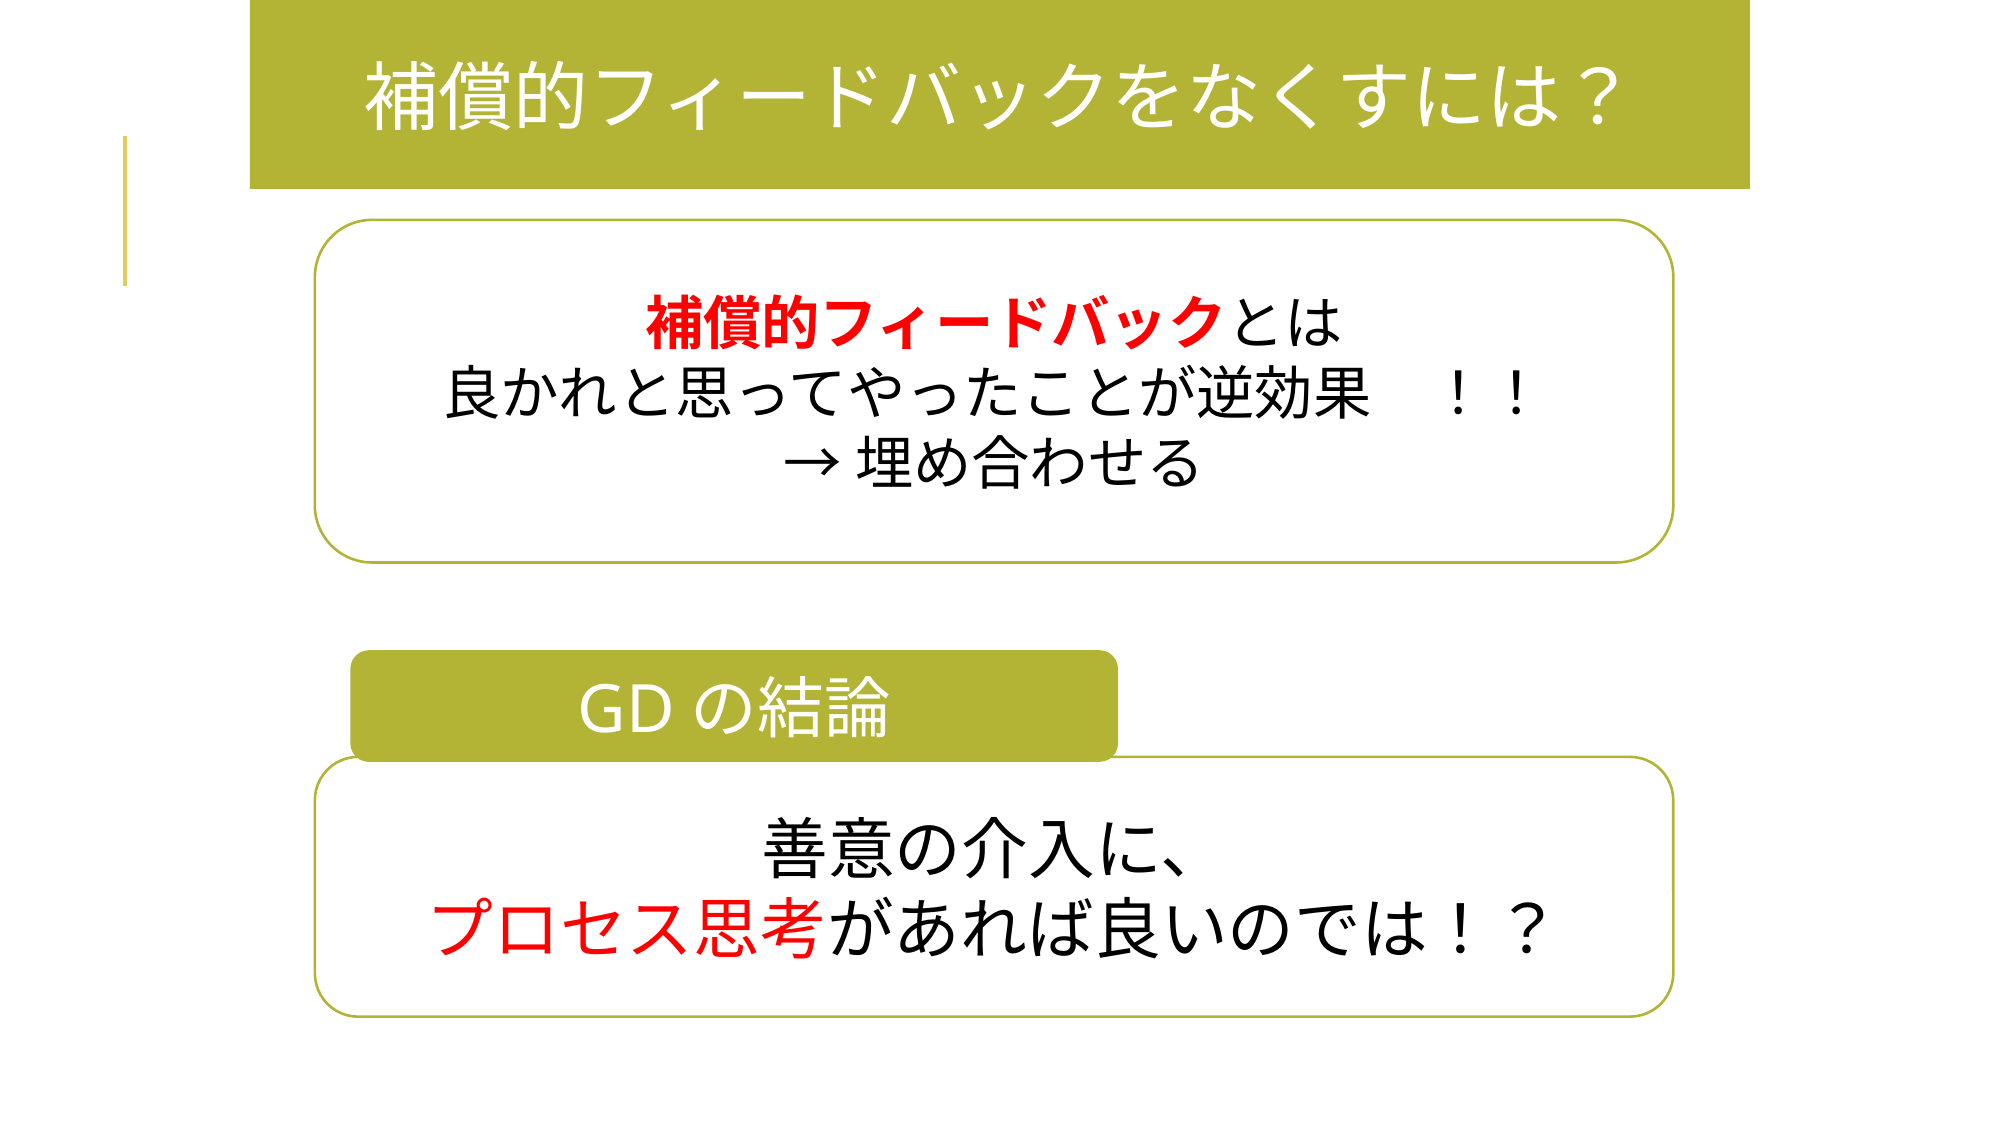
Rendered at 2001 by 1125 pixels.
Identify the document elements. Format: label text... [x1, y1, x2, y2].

text_box 補償的フィードバックとは 良かれと思ってやったことが逆効果 ！！ →埋め合わせる [313, 218, 1675, 564]
text_box 補償的フィードバックをなくすには？ [249, 0, 1751, 190]
text_box GDの結論 [349, 648, 1120, 764]
text_box 善意の介入に、 プロセス思考があれば良いのでは！？ [313, 755, 1675, 1018]
